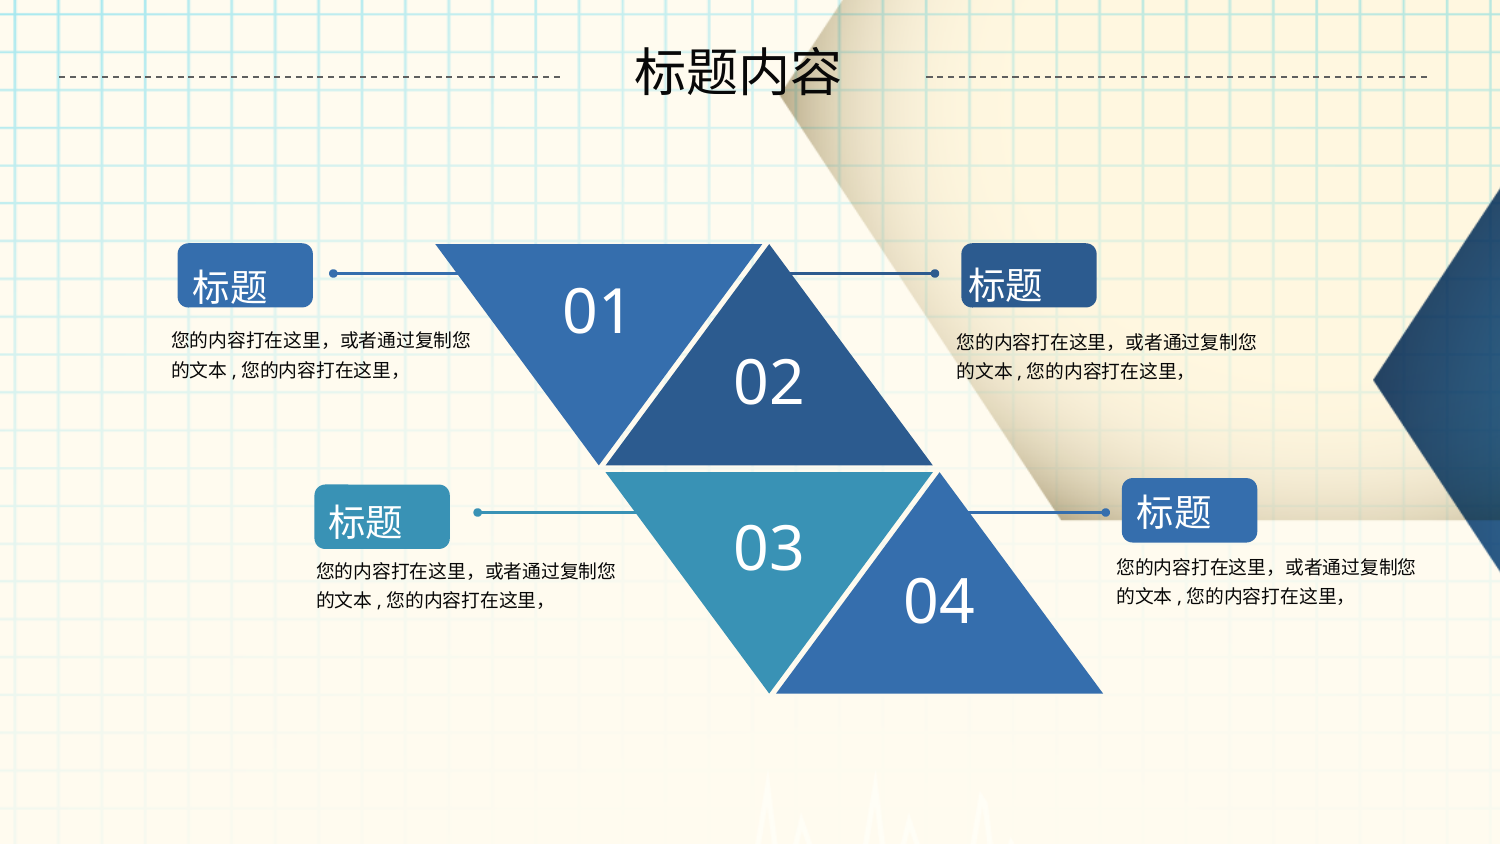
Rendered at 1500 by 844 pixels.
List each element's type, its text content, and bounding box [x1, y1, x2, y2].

picture [0, 0, 1500, 844]
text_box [1121, 466, 1271, 543]
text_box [605, 471, 774, 694]
text_box 您的内容打在这里，或者通过复制您的文本,您的内容打在这里， [159, 316, 429, 387]
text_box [331, 271, 429, 276]
text_box 您的内容打在这里，或者通过复制您的文本,您的内容打在这里， [304, 547, 600, 618]
text_box 您的内容打在这里，或者通过复制您的文本,您的内容打在这里， [945, 318, 1273, 389]
text_box 您的内容打在这里，或者通过复制您的文本,您的内容打在这里， [1108, 543, 1432, 614]
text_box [475, 510, 600, 515]
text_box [775, 471, 1104, 694]
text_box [177, 240, 327, 310]
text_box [435, 243, 604, 466]
text_box 标题内容 [608, 32, 868, 110]
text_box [956, 239, 1103, 308]
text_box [314, 476, 463, 550]
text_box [605, 243, 934, 466]
